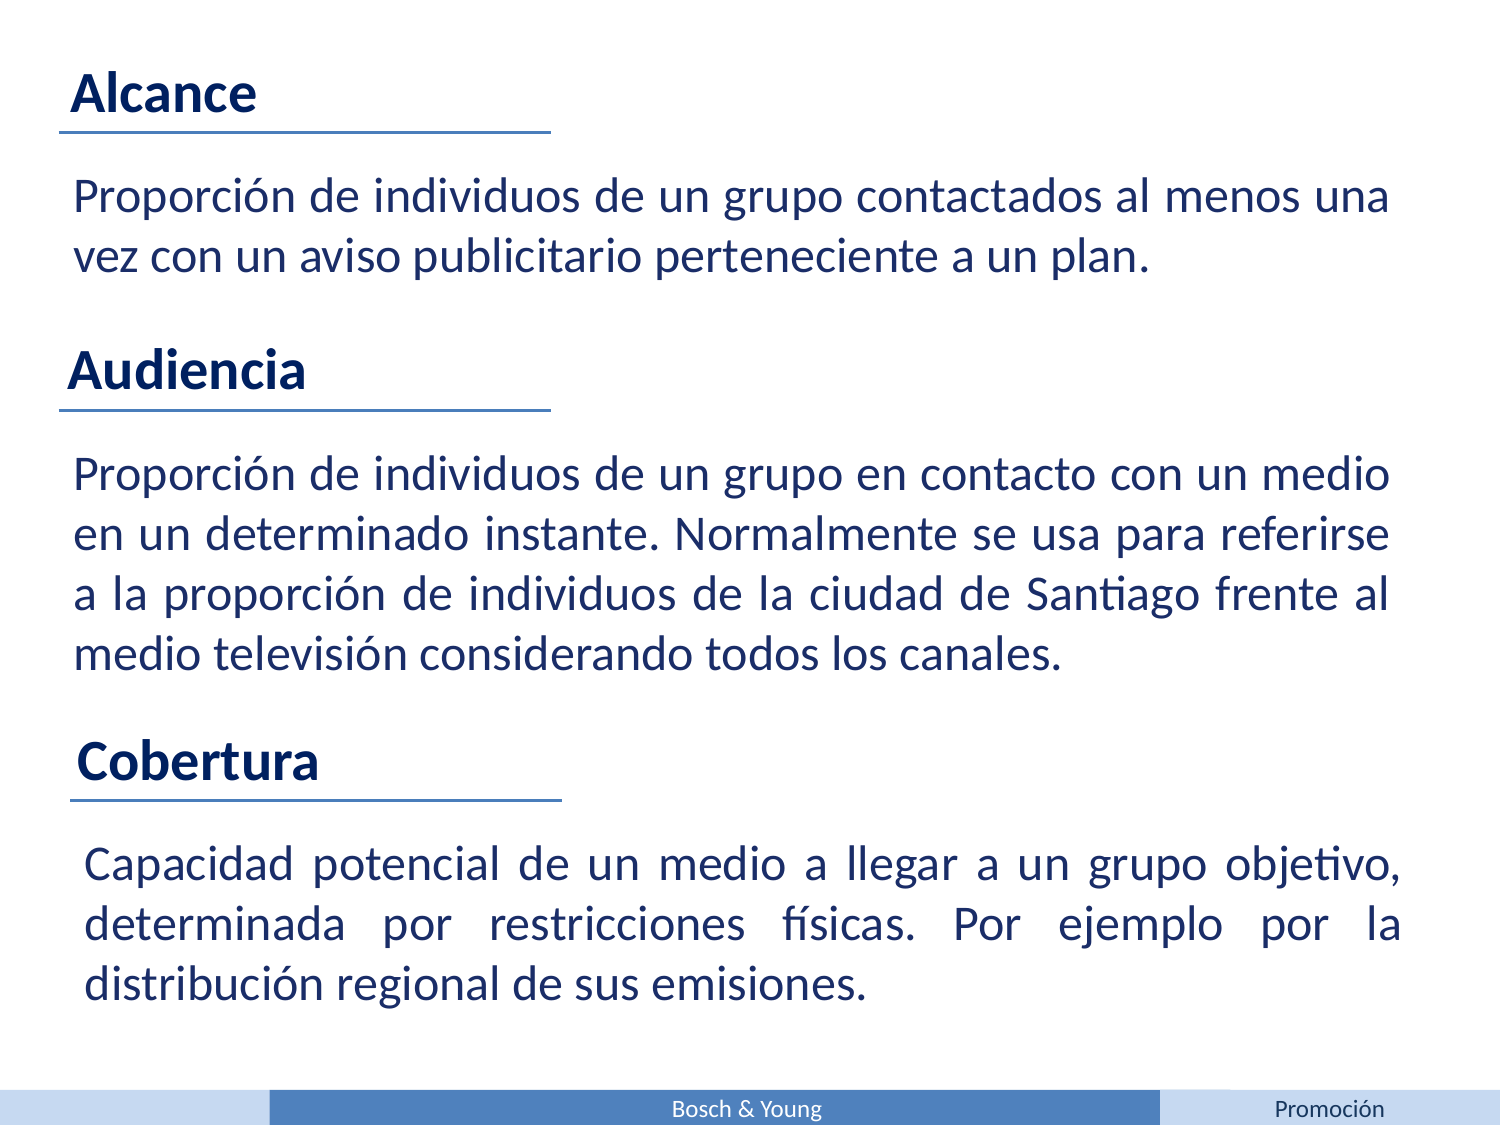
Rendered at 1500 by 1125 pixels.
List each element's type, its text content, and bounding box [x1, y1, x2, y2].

text_box Bosch & Young [272, 1088, 1158, 1125]
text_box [46, 714, 1419, 1021]
text_box [0, 1088, 272, 1125]
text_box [11, 46, 1407, 293]
text_box Promoción [1158, 1088, 1500, 1125]
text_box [34, 324, 1407, 691]
